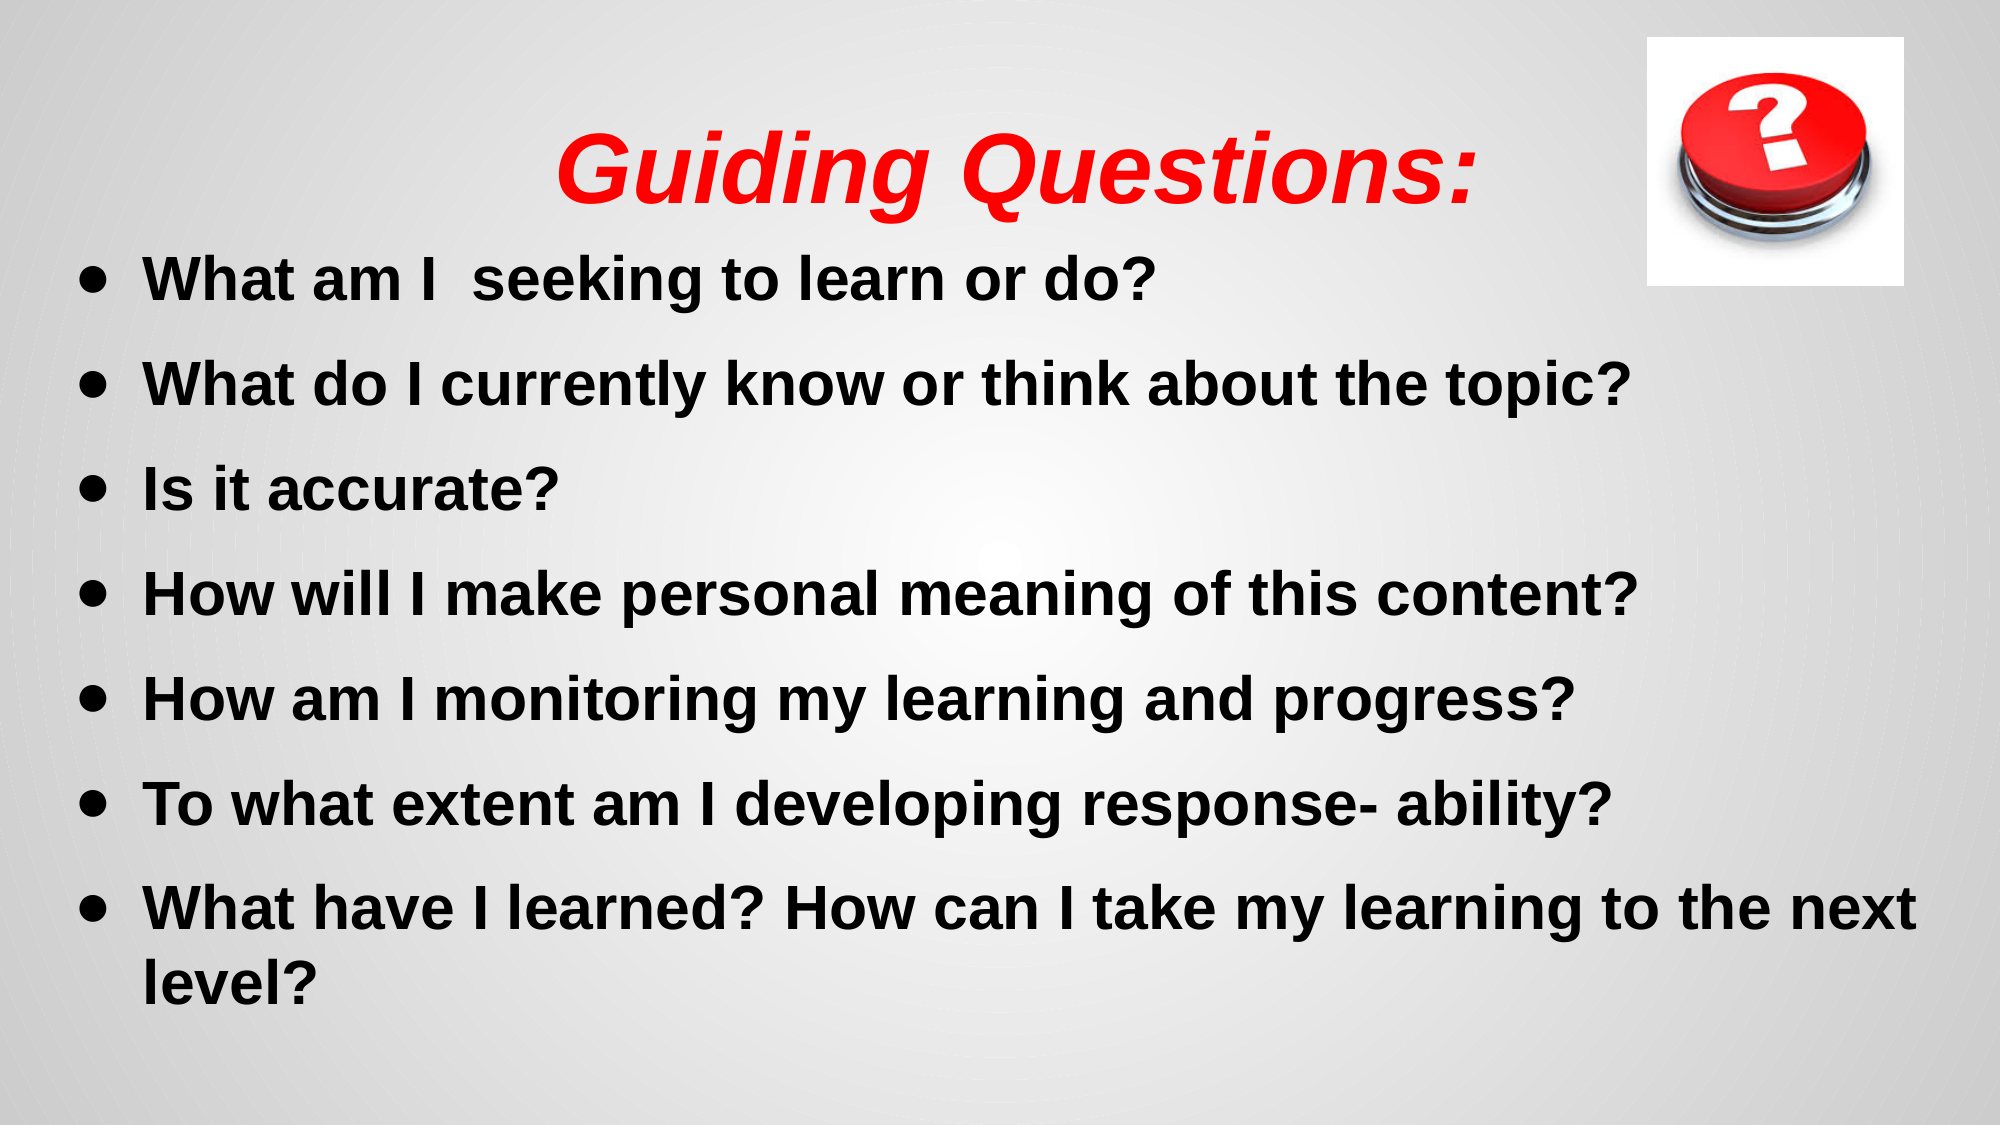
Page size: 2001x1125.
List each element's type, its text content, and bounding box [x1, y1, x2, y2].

title Guiding Questions: What am I seeking to learn or do? What do I currently know or think about the topic? Is it accurate? How will I make personal meaning of this content? How am I monitoring my learning and progress? To what extent am I developing response- ability? What have I learned? How can I take my learning to the next level? [52, 92, 1983, 1033]
picture [1647, 37, 1905, 287]
